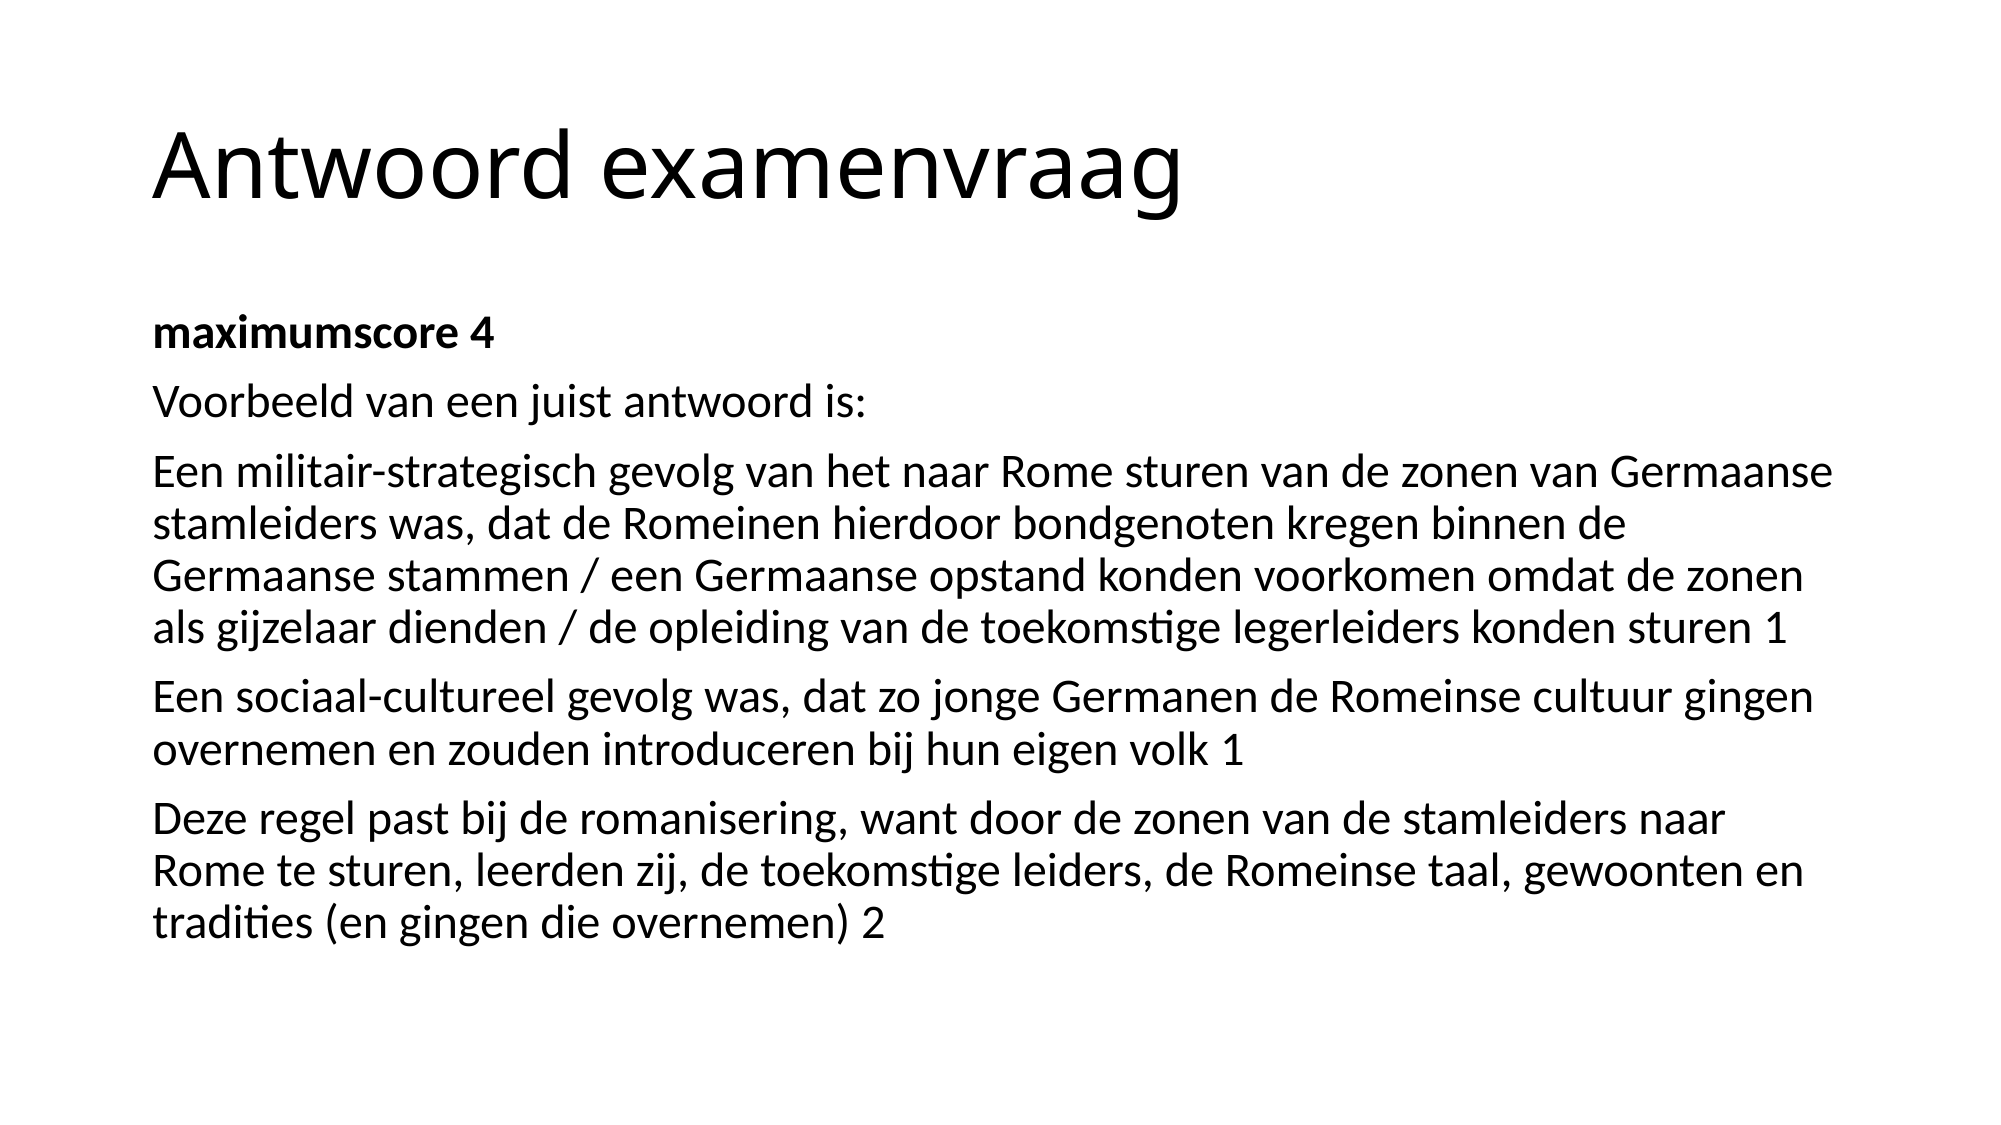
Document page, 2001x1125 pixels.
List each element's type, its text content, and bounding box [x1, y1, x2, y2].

list maximumscore 4 Voorbeeld van een juist antwoord is: Een militair-strategisch gevolg van het naar Rome sturen van de zonen van Germaanse stamleiders was, dat de Romeinen hierdoor bondgenoten kregen binnen de Germaanse stammen / een Germaanse opstand konden voorkomen omdat de zonen als gijzelaar dienden / de opleiding van de toekomstige legerleiders konden sturen 1 Een sociaal-cultureel gevolg was, dat zo jonge Germanen de Romeinse cultuur gingen overnemen en zouden introduceren bij hun eigen volk 1 Deze regel past bij de romanisering, want door de zonen van de stamleiders naar Rome te sturen, leerden zij, de toekomstige leiders, de Romeinse taal, gewoonten en tradities (en gingen die overnemen) 2 [137, 299, 1863, 1014]
title Antwoord examenvraag [137, 59, 1863, 278]
